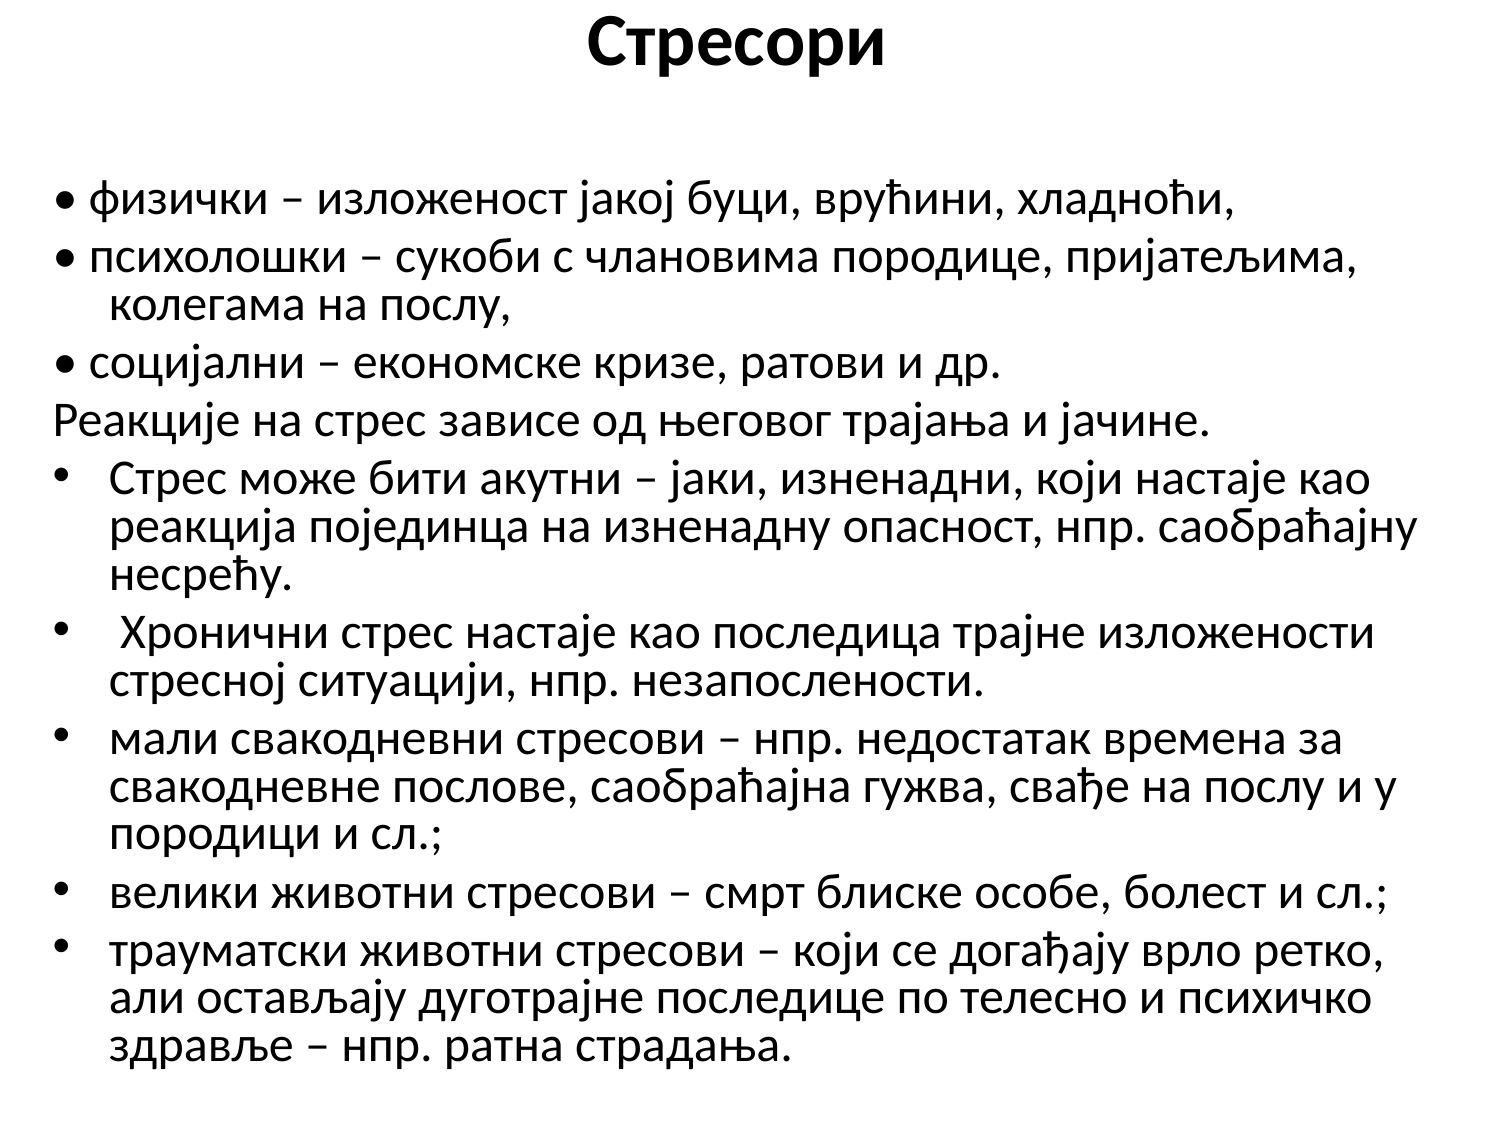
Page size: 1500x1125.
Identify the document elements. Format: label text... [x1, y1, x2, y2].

list Стресори • физички – изложеност јакој буци, врућини, хладноћи, • психолошки – сукоби с члановима породице, пријатељима, колегама на послу, • социјални – економске кризе, ратови и др. Реакције на стрес зависе од његовог трајања и јачине. Стрес може бити акутни – јаки, изненадни, који настаје као реакција појединца на изненадну опасност, нпр. саобраћајну несрећу. Хронични стрес настаје као последица трајне изложености стресној ситуацији, нпр. незапослености. мали свакодневни стресови – нпр. недостатак времена за свакодневне послове, саобраћајна гужва, свађе на послу и у породици и сл.; велики животни стресови – смрт блиске особе, болест и сл.; трауматски животни стресови – који се догађају врло ретко, али остављају дуготрајне последице по телесно и психичко здравље – нпр. ратна страдања. [37, 0, 1438, 1125]
